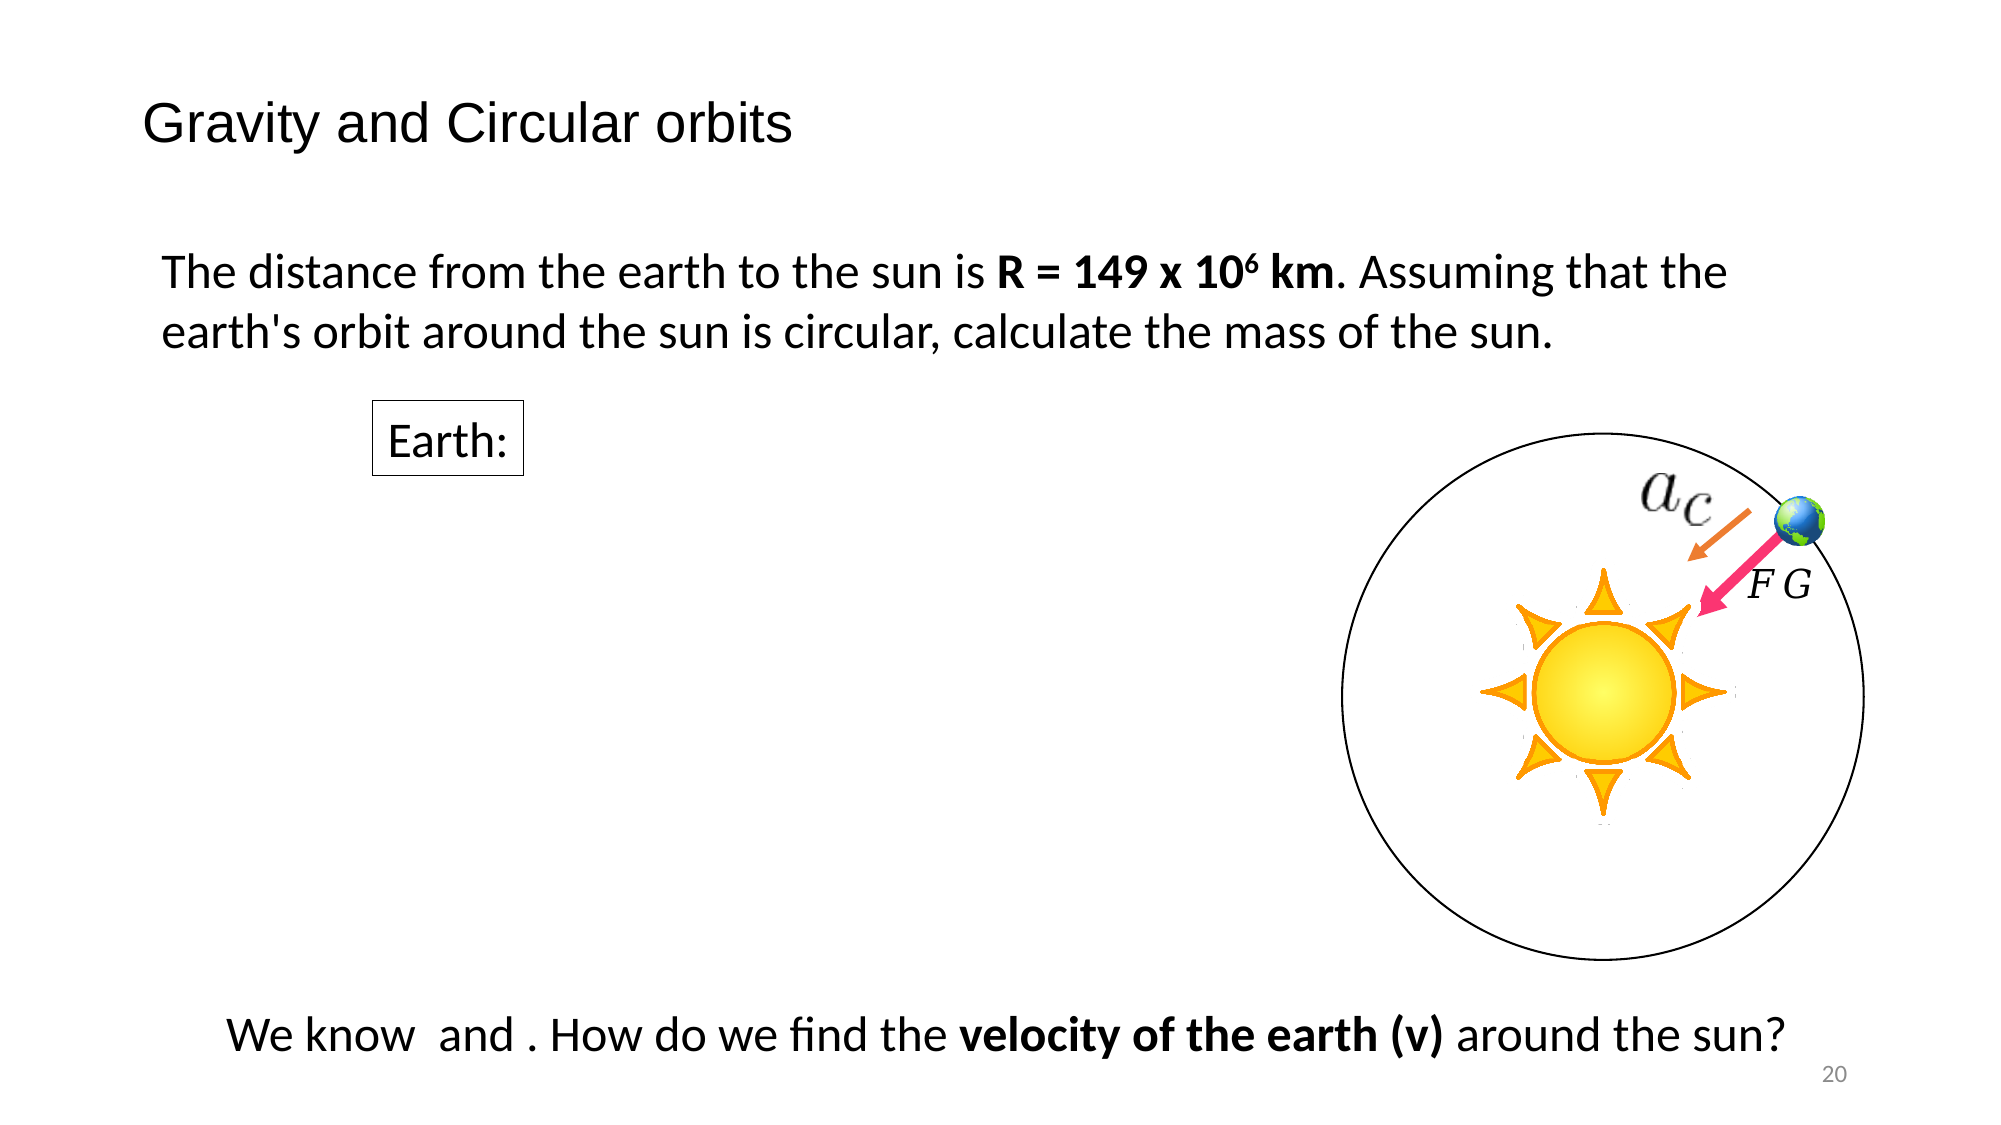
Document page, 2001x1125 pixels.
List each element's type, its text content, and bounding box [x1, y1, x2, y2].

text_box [1687, 510, 1750, 562]
picture [1640, 473, 1714, 526]
picture [1774, 496, 1825, 546]
text_box Gravity and Circular orbits [142, 86, 907, 184]
picture [1470, 558, 1736, 825]
text_box Earth: [372, 400, 524, 476]
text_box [1714, 509, 1808, 618]
text_box The distance from the earth to the sun is R = 149 x 106 km. Assuming that the earth's orbit around the sun is circular, calculate the mass of the sun. [146, 231, 1871, 366]
text_box [1341, 432, 1865, 961]
slide_number 20 [1412, 1042, 1863, 1103]
